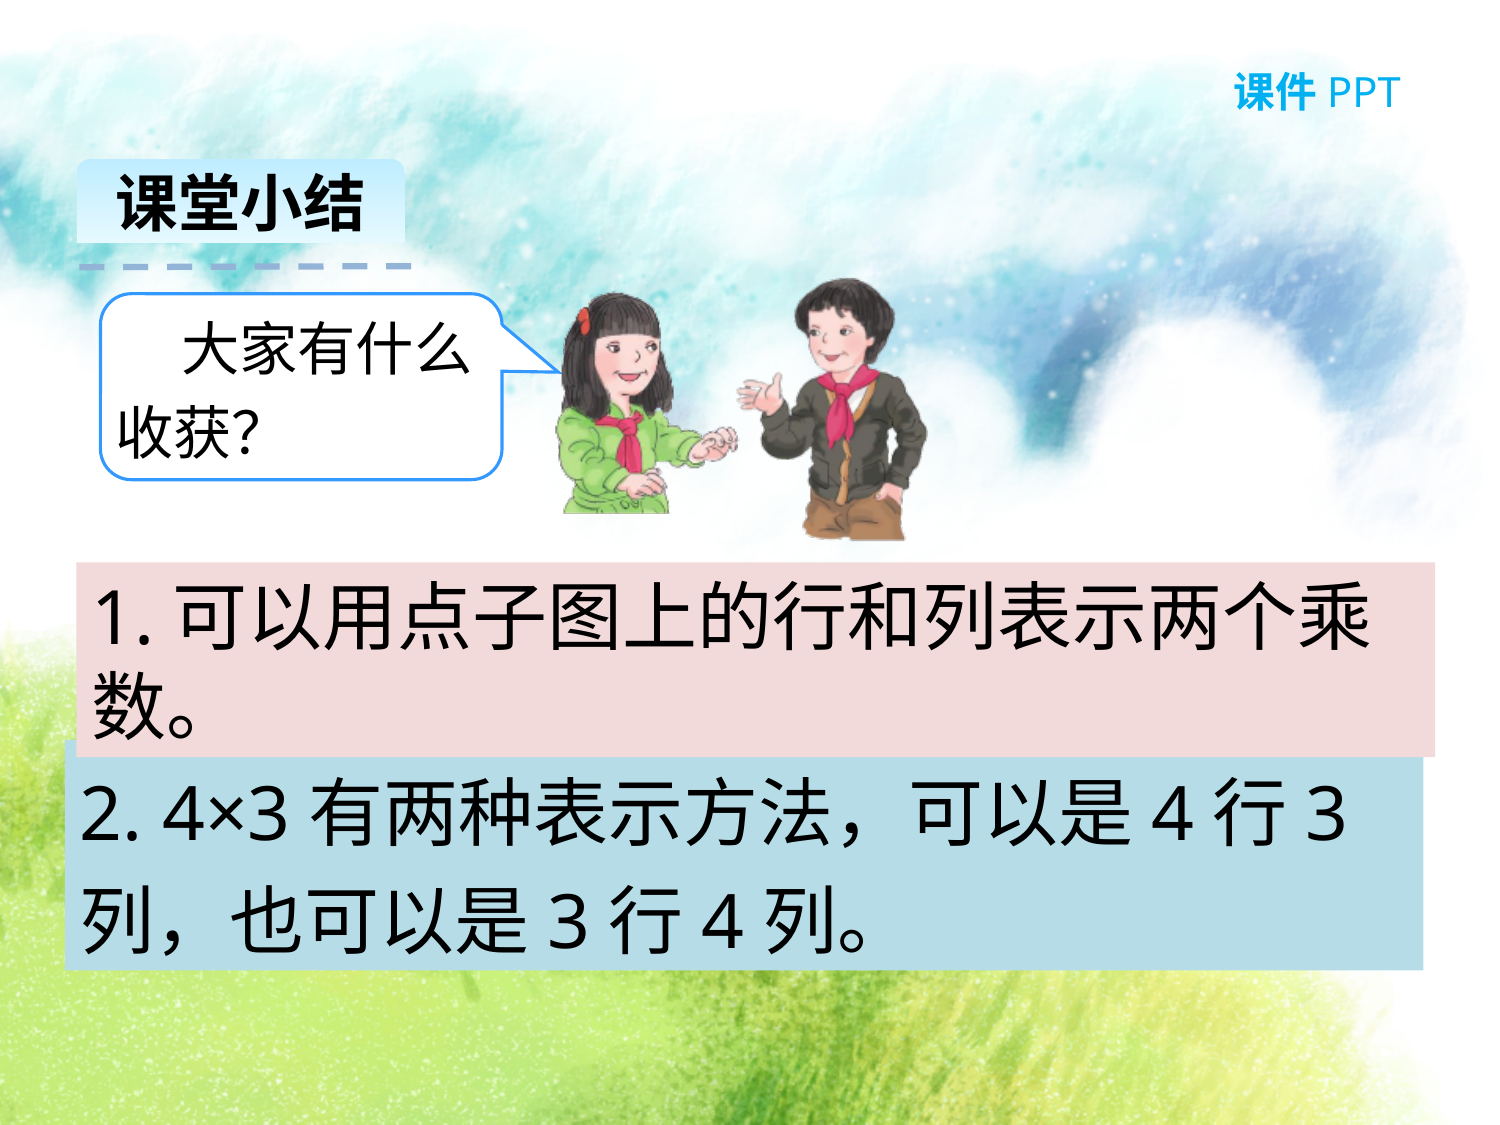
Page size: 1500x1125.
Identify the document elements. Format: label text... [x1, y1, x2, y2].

text_box 课件PPT [1218, 58, 1418, 124]
text_box 2. 4×3有两种表示方法，可以是4行3列，也可以是3行4列。 [64, 739, 1424, 971]
text_box 1.可以用点子图上的行和列表示两个乘数。 [76, 562, 1436, 758]
picture [0, 0, 1500, 1125]
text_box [100, 290, 514, 480]
text_box 课堂小结 [76, 158, 405, 244]
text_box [537, 255, 940, 563]
